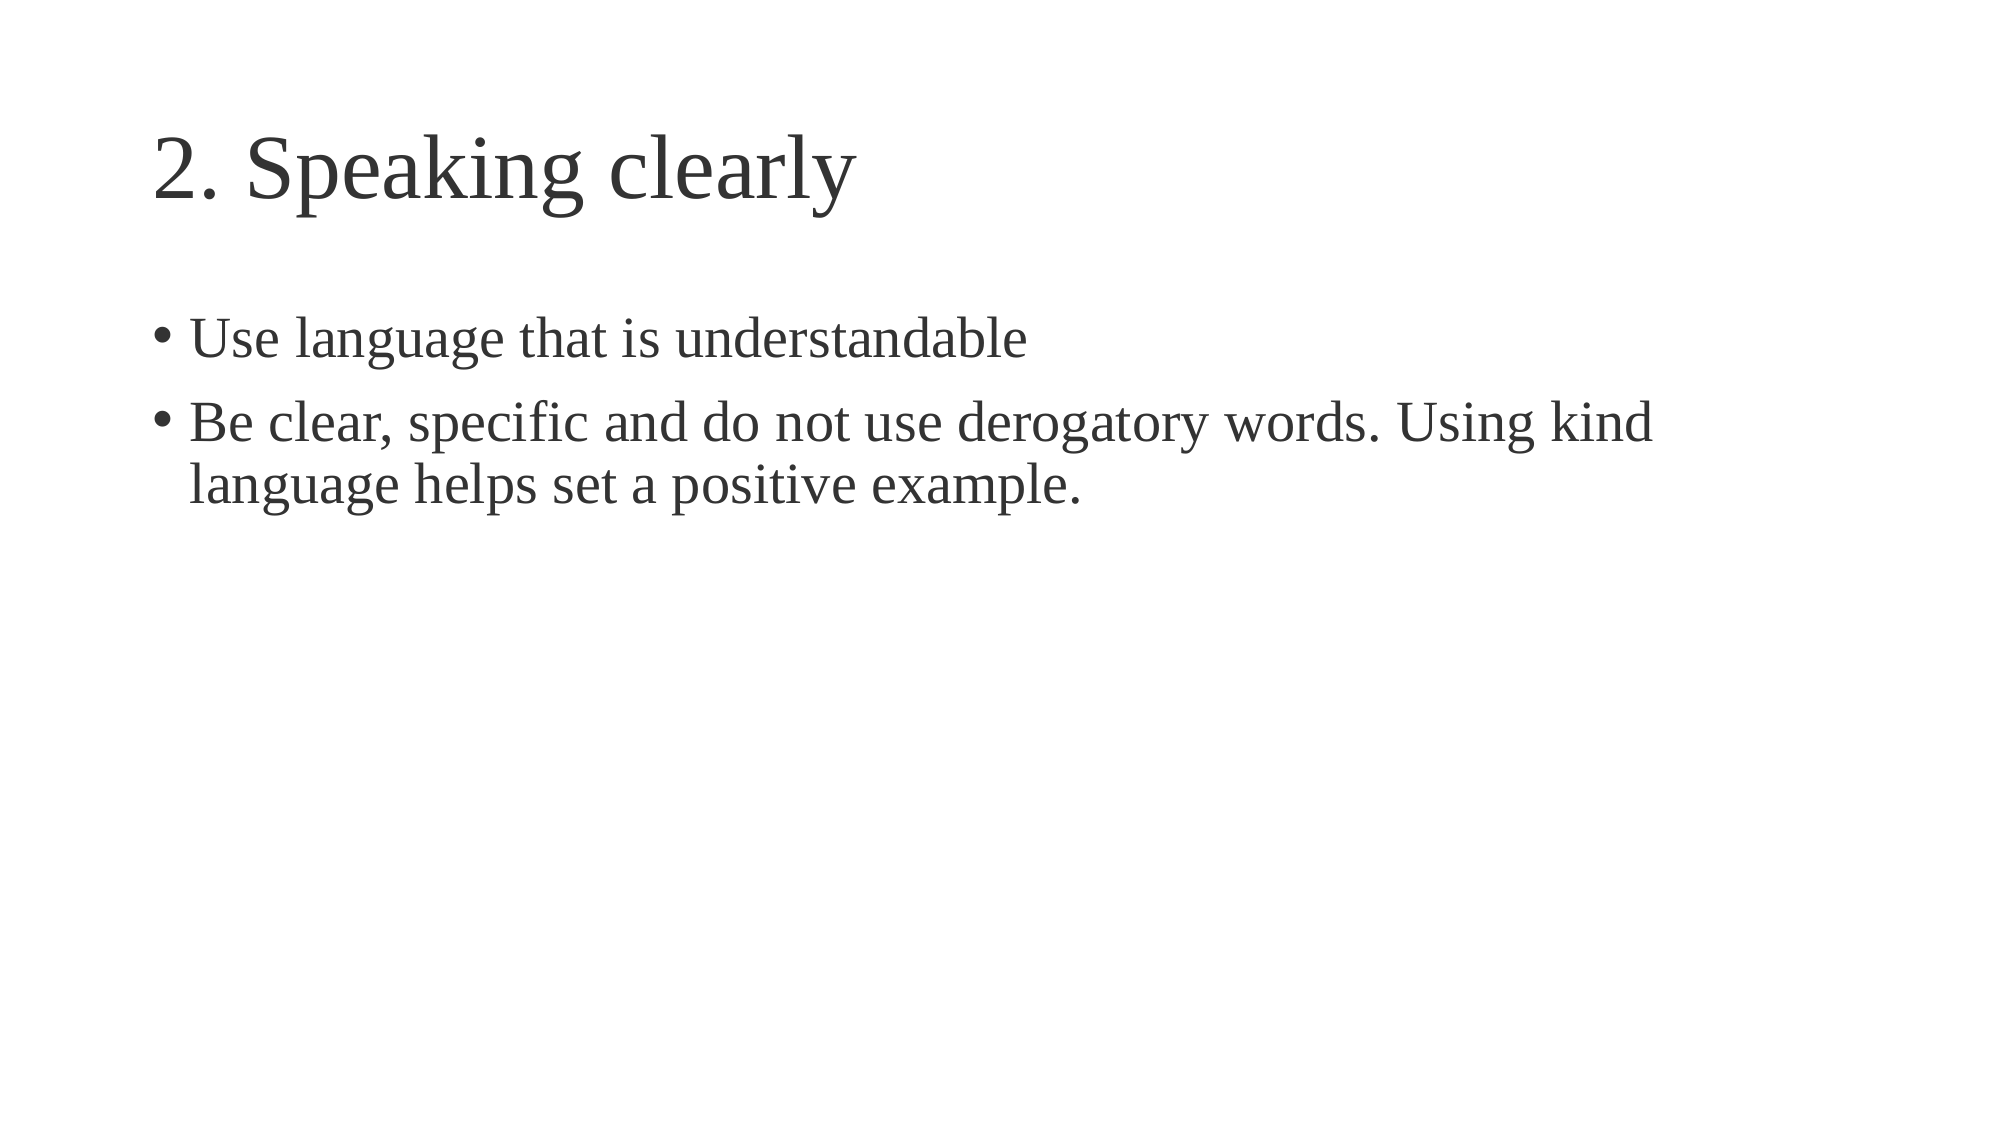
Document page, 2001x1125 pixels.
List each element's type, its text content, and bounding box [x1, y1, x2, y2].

list Use language that is understandable Be clear, specific and do not use derogatory words. Using kind language helps set a positive example. [137, 299, 1863, 1014]
title 2. Speaking clearly [137, 59, 1863, 278]
